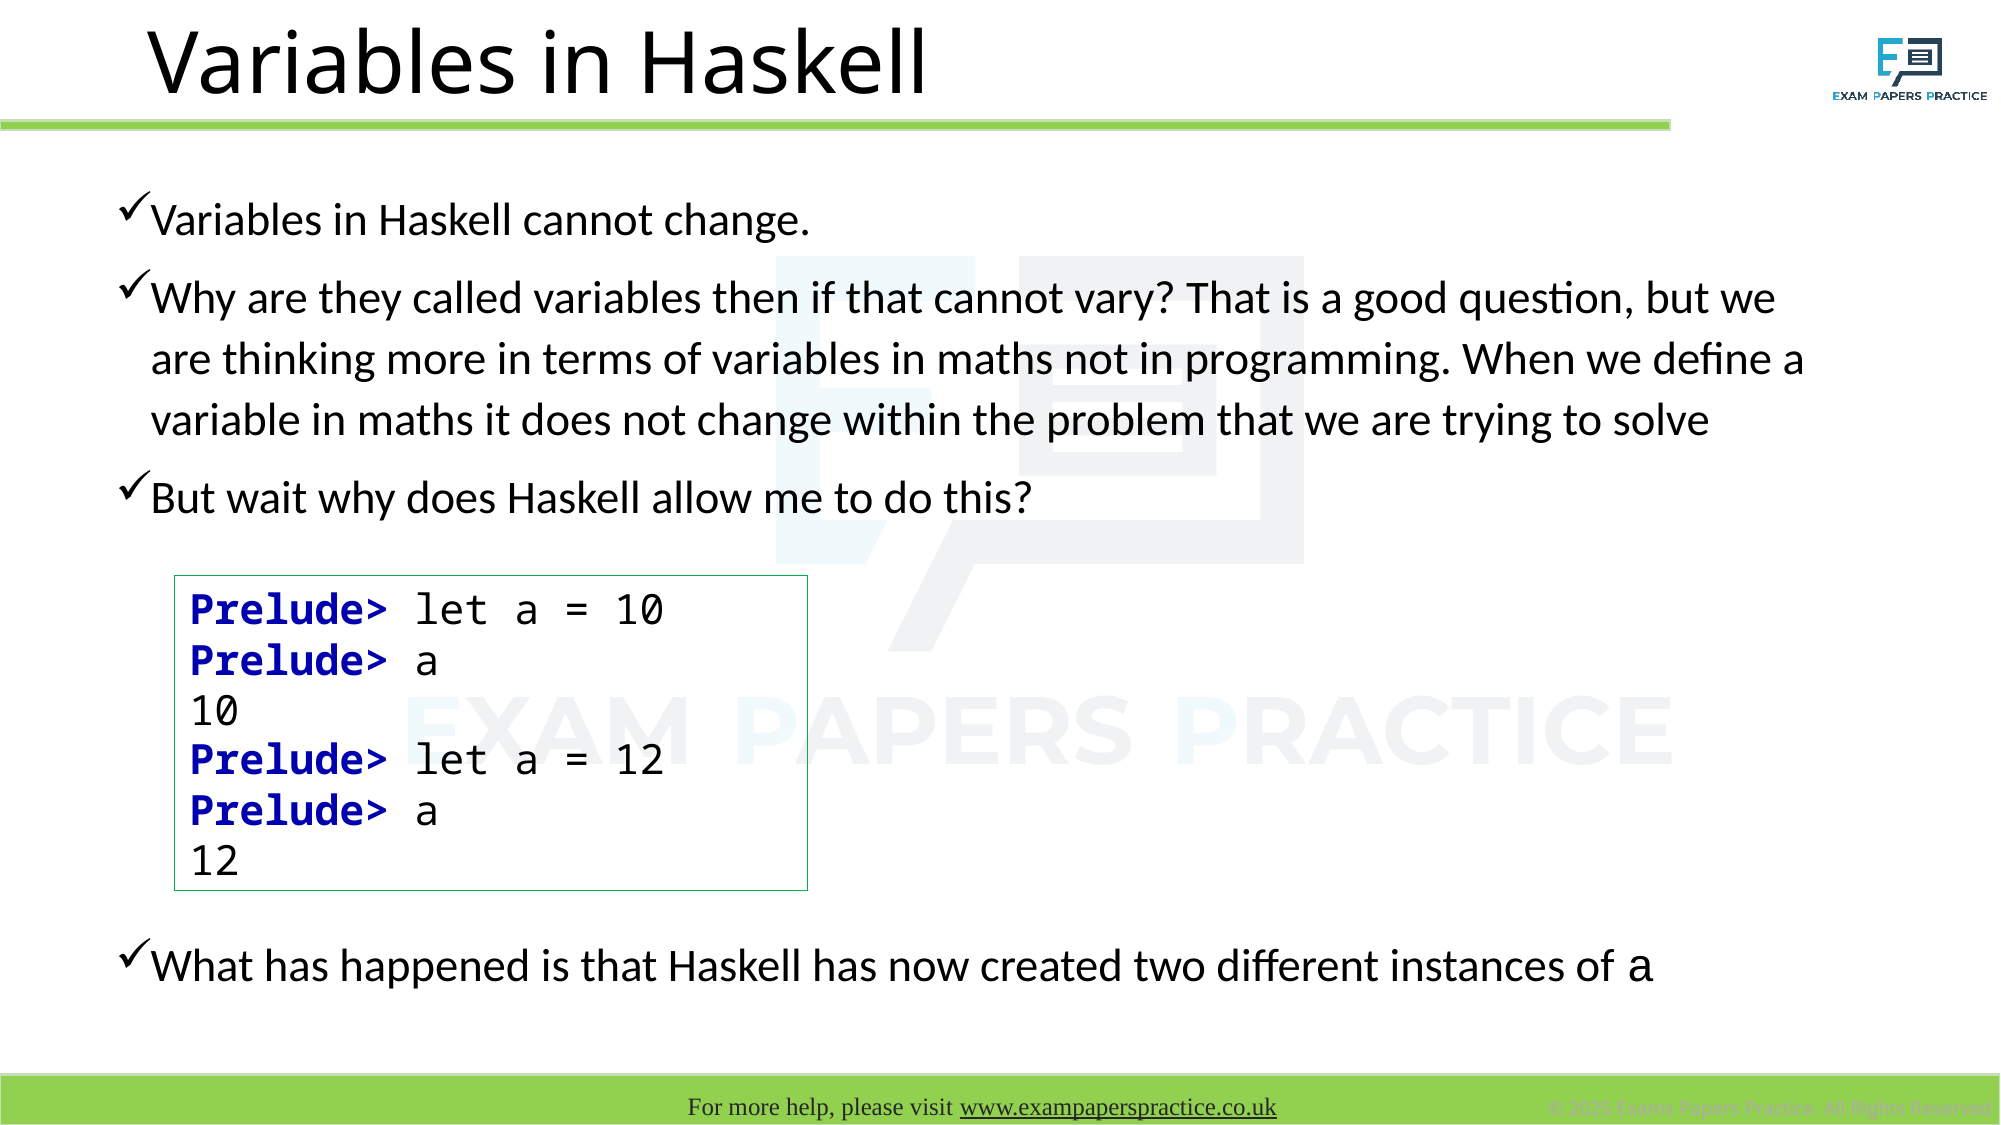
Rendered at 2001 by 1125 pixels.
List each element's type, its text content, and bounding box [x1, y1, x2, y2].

text_box Prelude> let a = 10 Prelude> a 10 Prelude> let a = 12 Prelude> a 12 [174, 575, 808, 891]
list Variables in Haskell cannot change. Why are they called variables then if that cannot vary? That is a good question, but we are thinking more in terms of variables in maths not in programming. When we define a variable in maths it does not change within the problem that we are trying to solve But wait why does Haskell allow me to do this? What has happened is that Haskell has now created two different instances of a [100, 175, 1826, 1017]
title Variables in Haskell [132, 11, 1858, 121]
